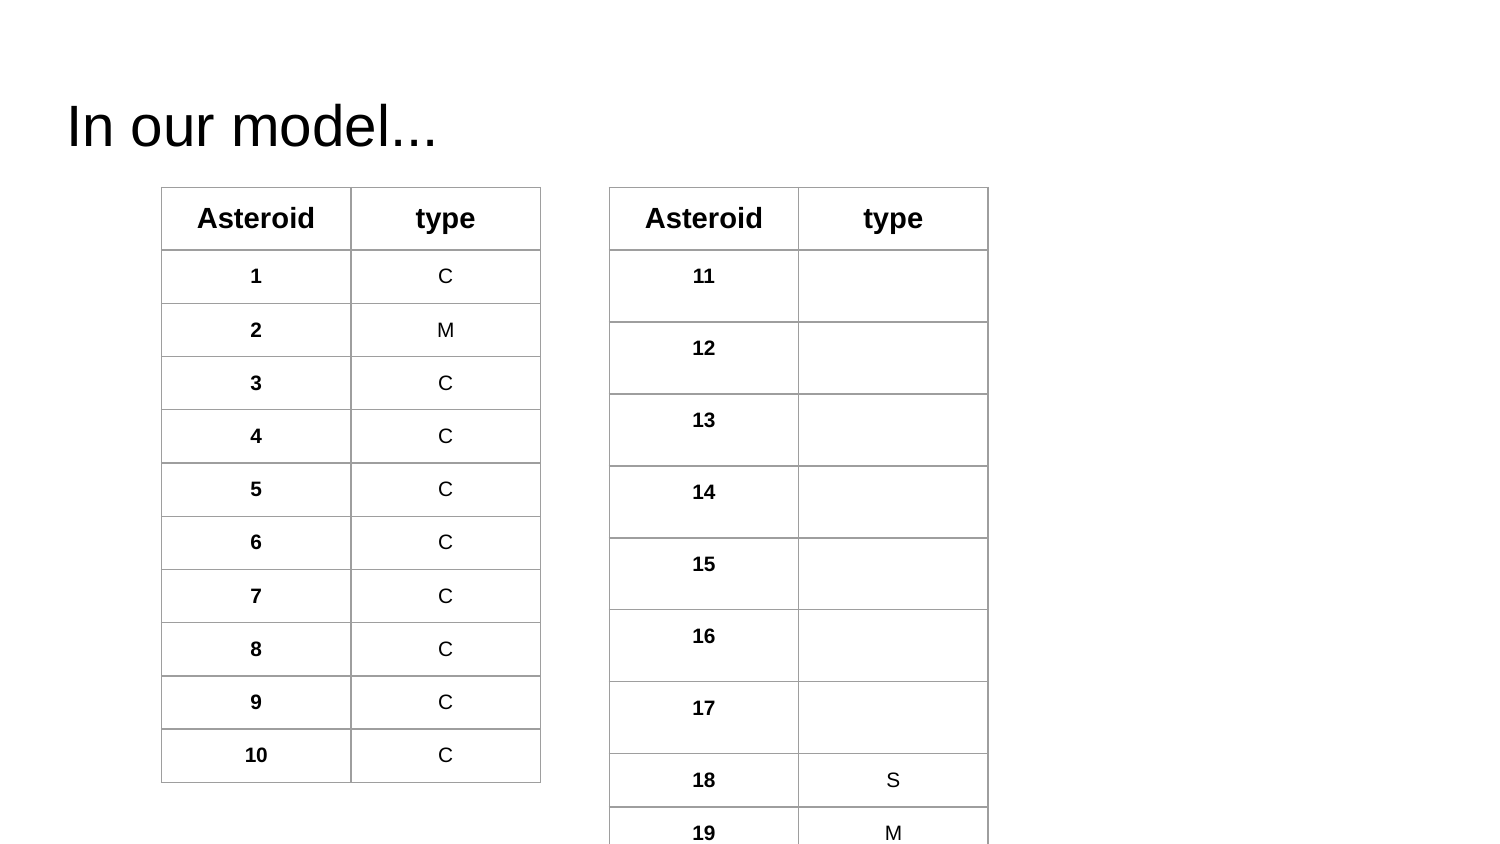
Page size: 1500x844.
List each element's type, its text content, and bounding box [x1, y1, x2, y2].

table_cell [799, 539, 987, 609]
table_cell [799, 467, 987, 537]
table_cell 18 [610, 754, 798, 806]
table_cell 6 [162, 517, 350, 569]
table_cell C [352, 570, 540, 622]
table_cell M [799, 808, 987, 844]
table_cell S [799, 754, 987, 806]
table_cell 3 [162, 357, 350, 409]
table_cell C [352, 677, 540, 728]
table_cell 2 [162, 304, 350, 356]
table_cell 19 [610, 808, 798, 844]
table_cell C [352, 730, 540, 782]
table_header type [352, 188, 540, 249]
table_header Asteroid [162, 188, 350, 249]
table_cell 13 [610, 395, 798, 465]
table_cell C [352, 623, 540, 675]
table_cell [799, 251, 987, 321]
title In our model... [51, 72, 1449, 167]
table_cell [799, 323, 987, 393]
table_cell 12 [610, 323, 798, 393]
table_cell 16 [610, 610, 798, 681]
table_cell C [352, 464, 540, 516]
table_cell [799, 610, 987, 681]
table_cell 1 [162, 251, 350, 303]
table_header type [799, 188, 987, 249]
table_header Asteroid [610, 188, 798, 249]
table_cell 4 [162, 410, 350, 462]
table_cell C [352, 517, 540, 569]
table_cell 10 [162, 730, 350, 782]
table_cell [799, 682, 987, 753]
table_cell [799, 395, 987, 465]
table_cell 7 [162, 570, 350, 622]
table_cell C [352, 410, 540, 462]
table_cell 17 [610, 682, 798, 753]
table_cell 8 [162, 623, 350, 675]
table_cell M [352, 304, 540, 356]
table_cell 5 [162, 464, 350, 516]
table_cell 9 [162, 677, 350, 728]
table_cell C [352, 251, 540, 303]
table_cell C [352, 357, 540, 409]
table_cell 15 [610, 539, 798, 609]
table_cell 11 [610, 251, 798, 321]
table_cell 14 [610, 467, 798, 537]
